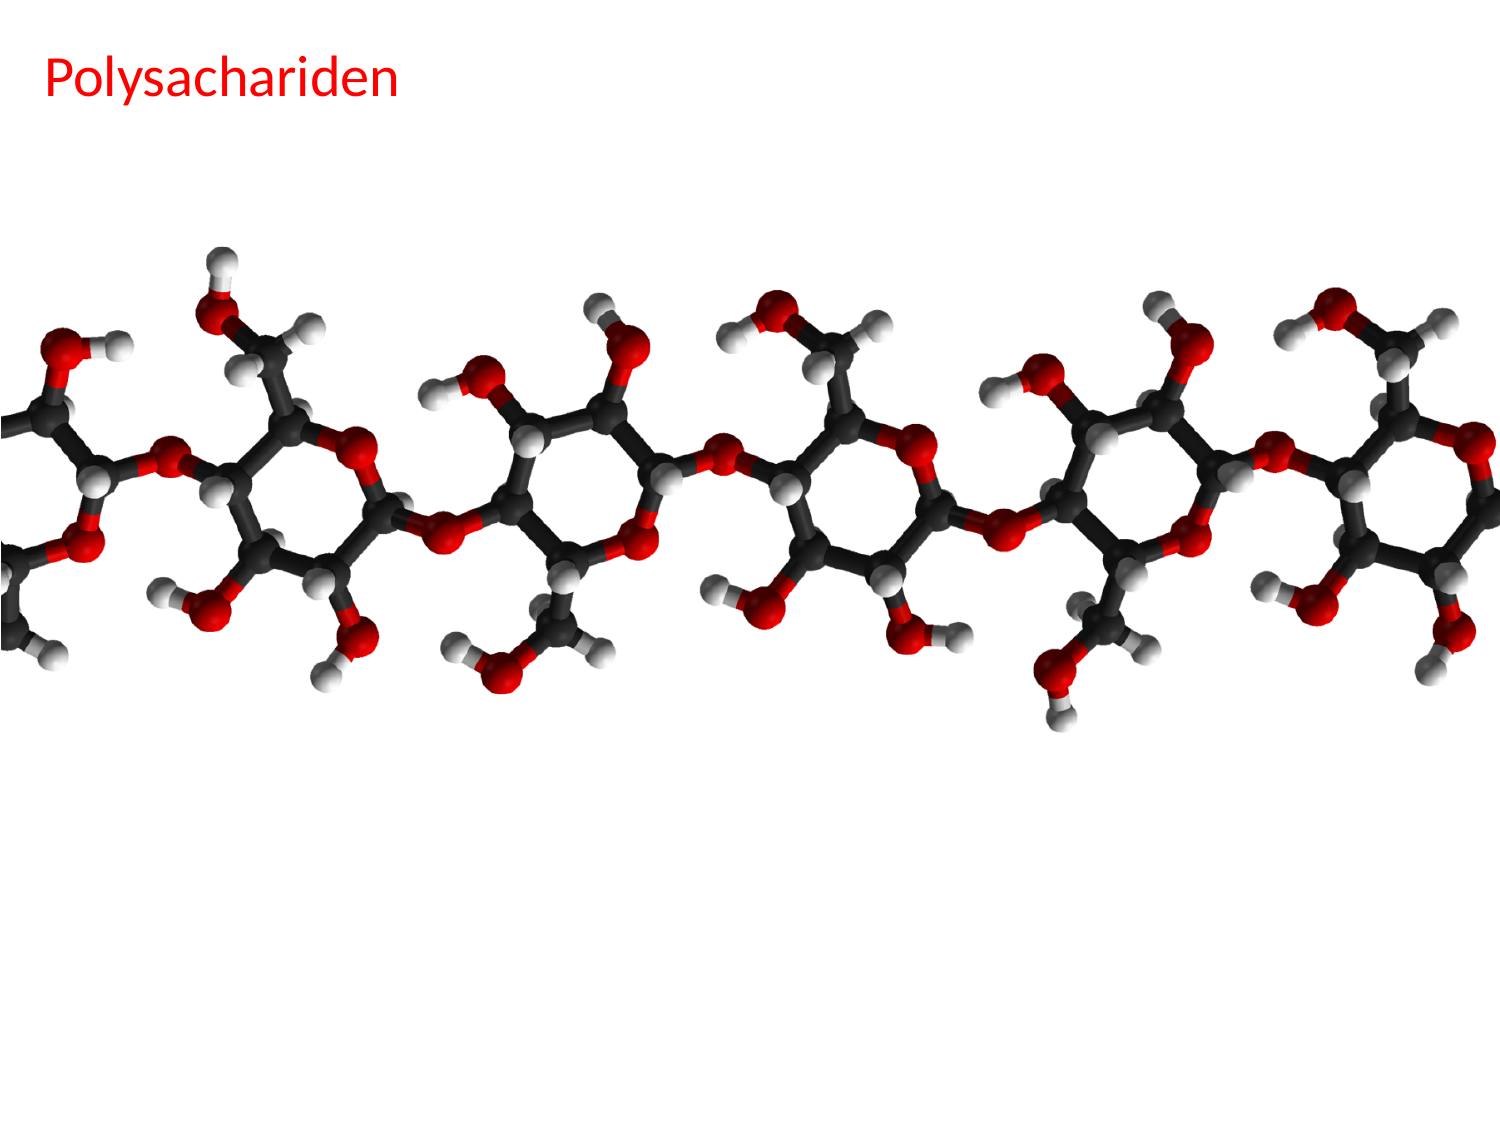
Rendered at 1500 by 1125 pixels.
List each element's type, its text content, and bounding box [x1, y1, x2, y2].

text_box Polysachariden [29, 30, 467, 116]
picture [0, 207, 1500, 770]
